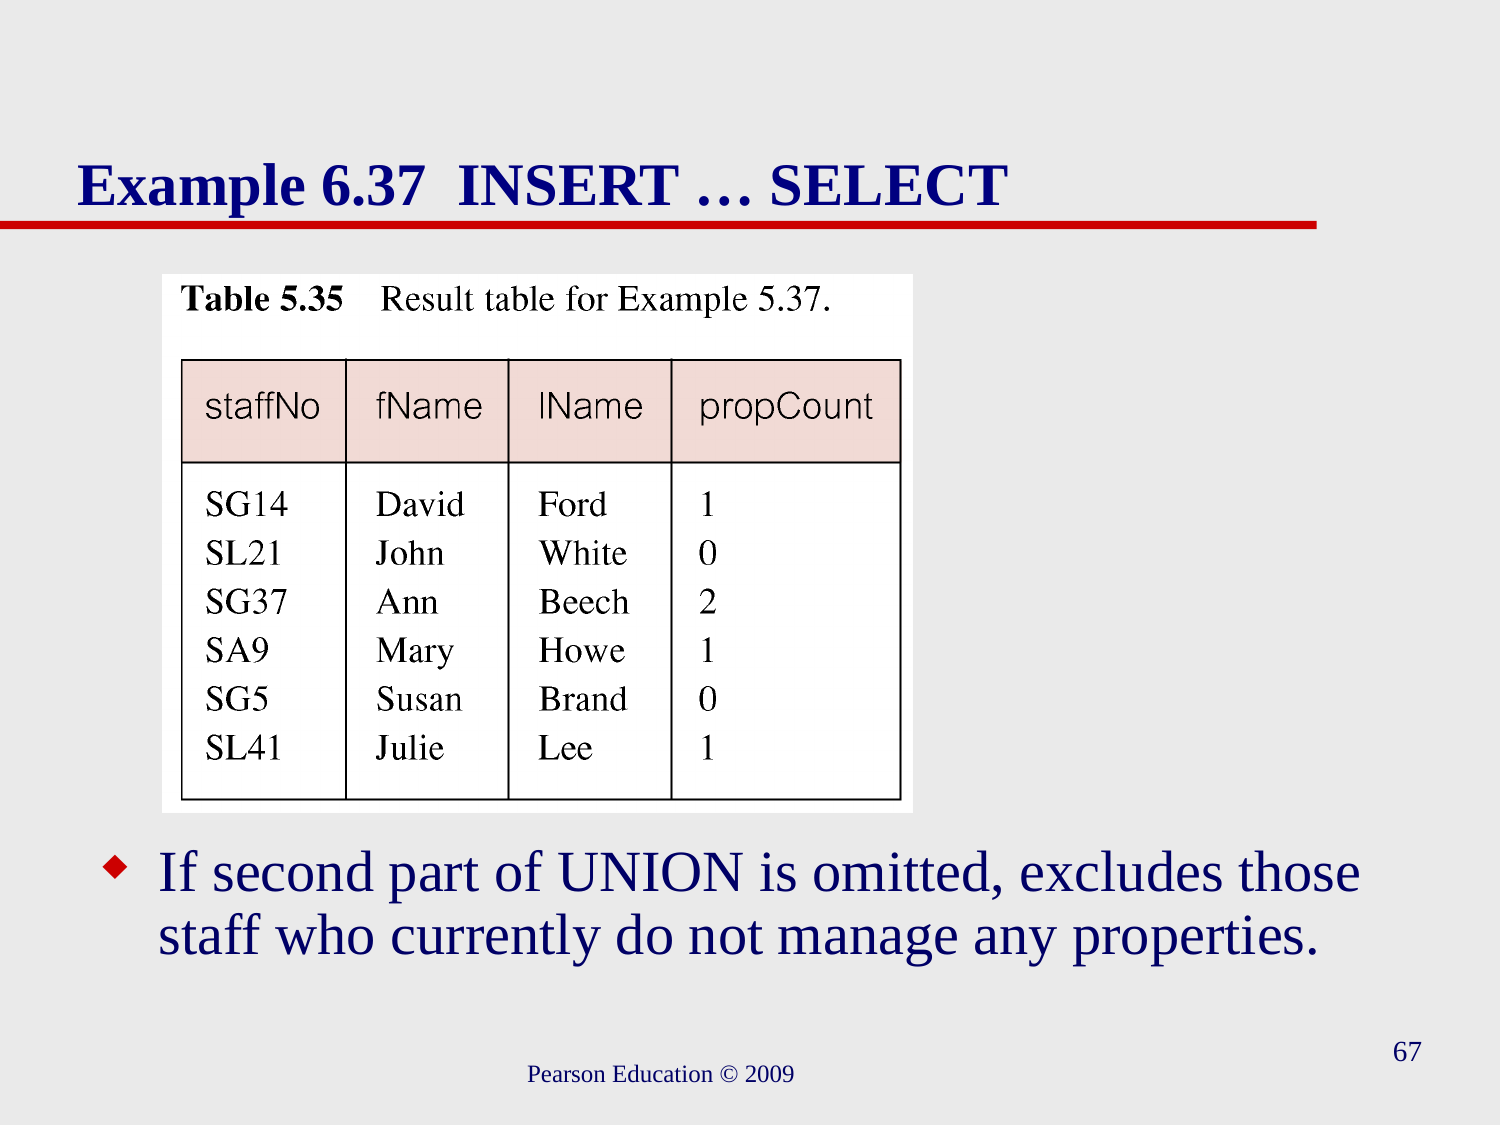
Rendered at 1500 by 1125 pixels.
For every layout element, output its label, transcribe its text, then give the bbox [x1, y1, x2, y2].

slide_number 67 [1124, 1012, 1438, 1088]
text_box Pearson Education © 2009 [512, 1050, 1038, 1095]
list If second part of UNION is omitted, excludes those staff who currently do not manage any properties. [87, 249, 1438, 951]
picture [162, 274, 913, 814]
title Example 6.37 INSERT … SELECT [62, 43, 1338, 226]
